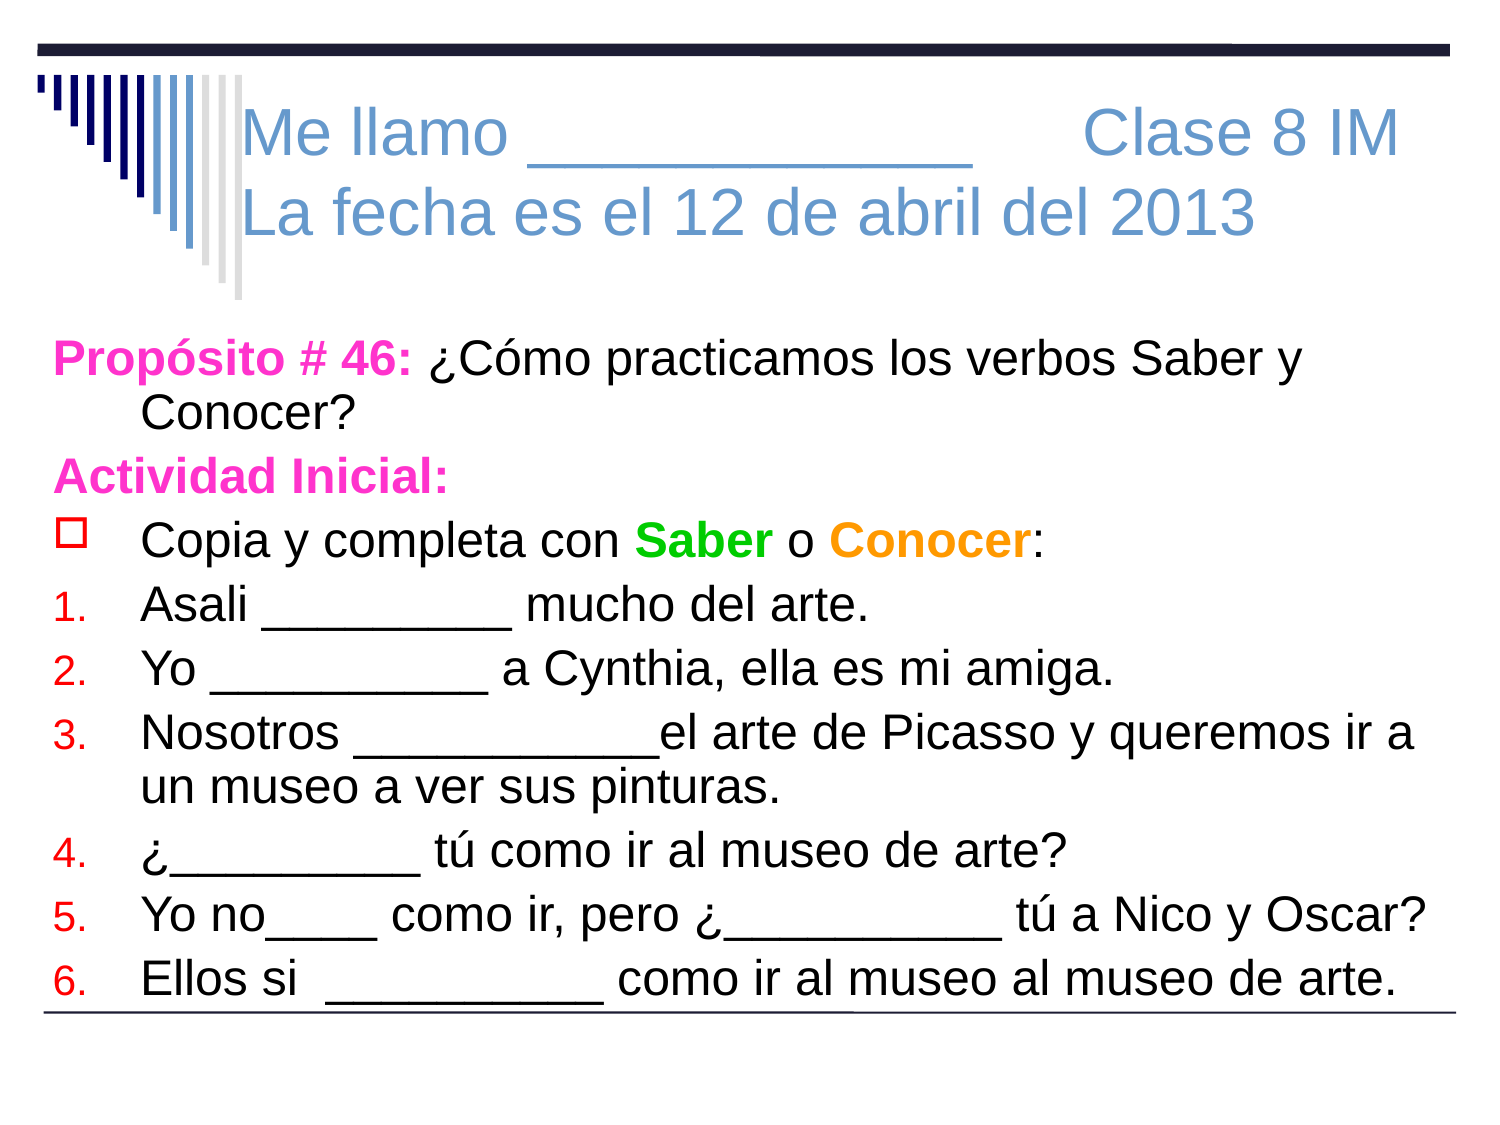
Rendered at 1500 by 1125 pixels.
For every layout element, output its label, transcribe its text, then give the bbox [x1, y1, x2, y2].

title Me llamo ____________ Clase 8 IM La fecha es el 12 de abril del 2013 [225, 62, 1500, 275]
list Propósito # 46: ¿Cómo practicamos los verbos Saber y Conocer? Actividad Inicial: Copia y completa con Saber o Conocer: Asali _________ mucho del arte. Yo __________ a Cynthia, ella es mi amiga. Nosotros ___________el arte de Picasso y queremos ir a un museo a ver sus pinturas. ¿_________ tú como ir al museo de arte? Yo no____ como ir, pero ¿__________ tú a Nico y Oscar? Ellos si __________ como ir al museo al museo de arte. [37, 324, 1475, 1125]
